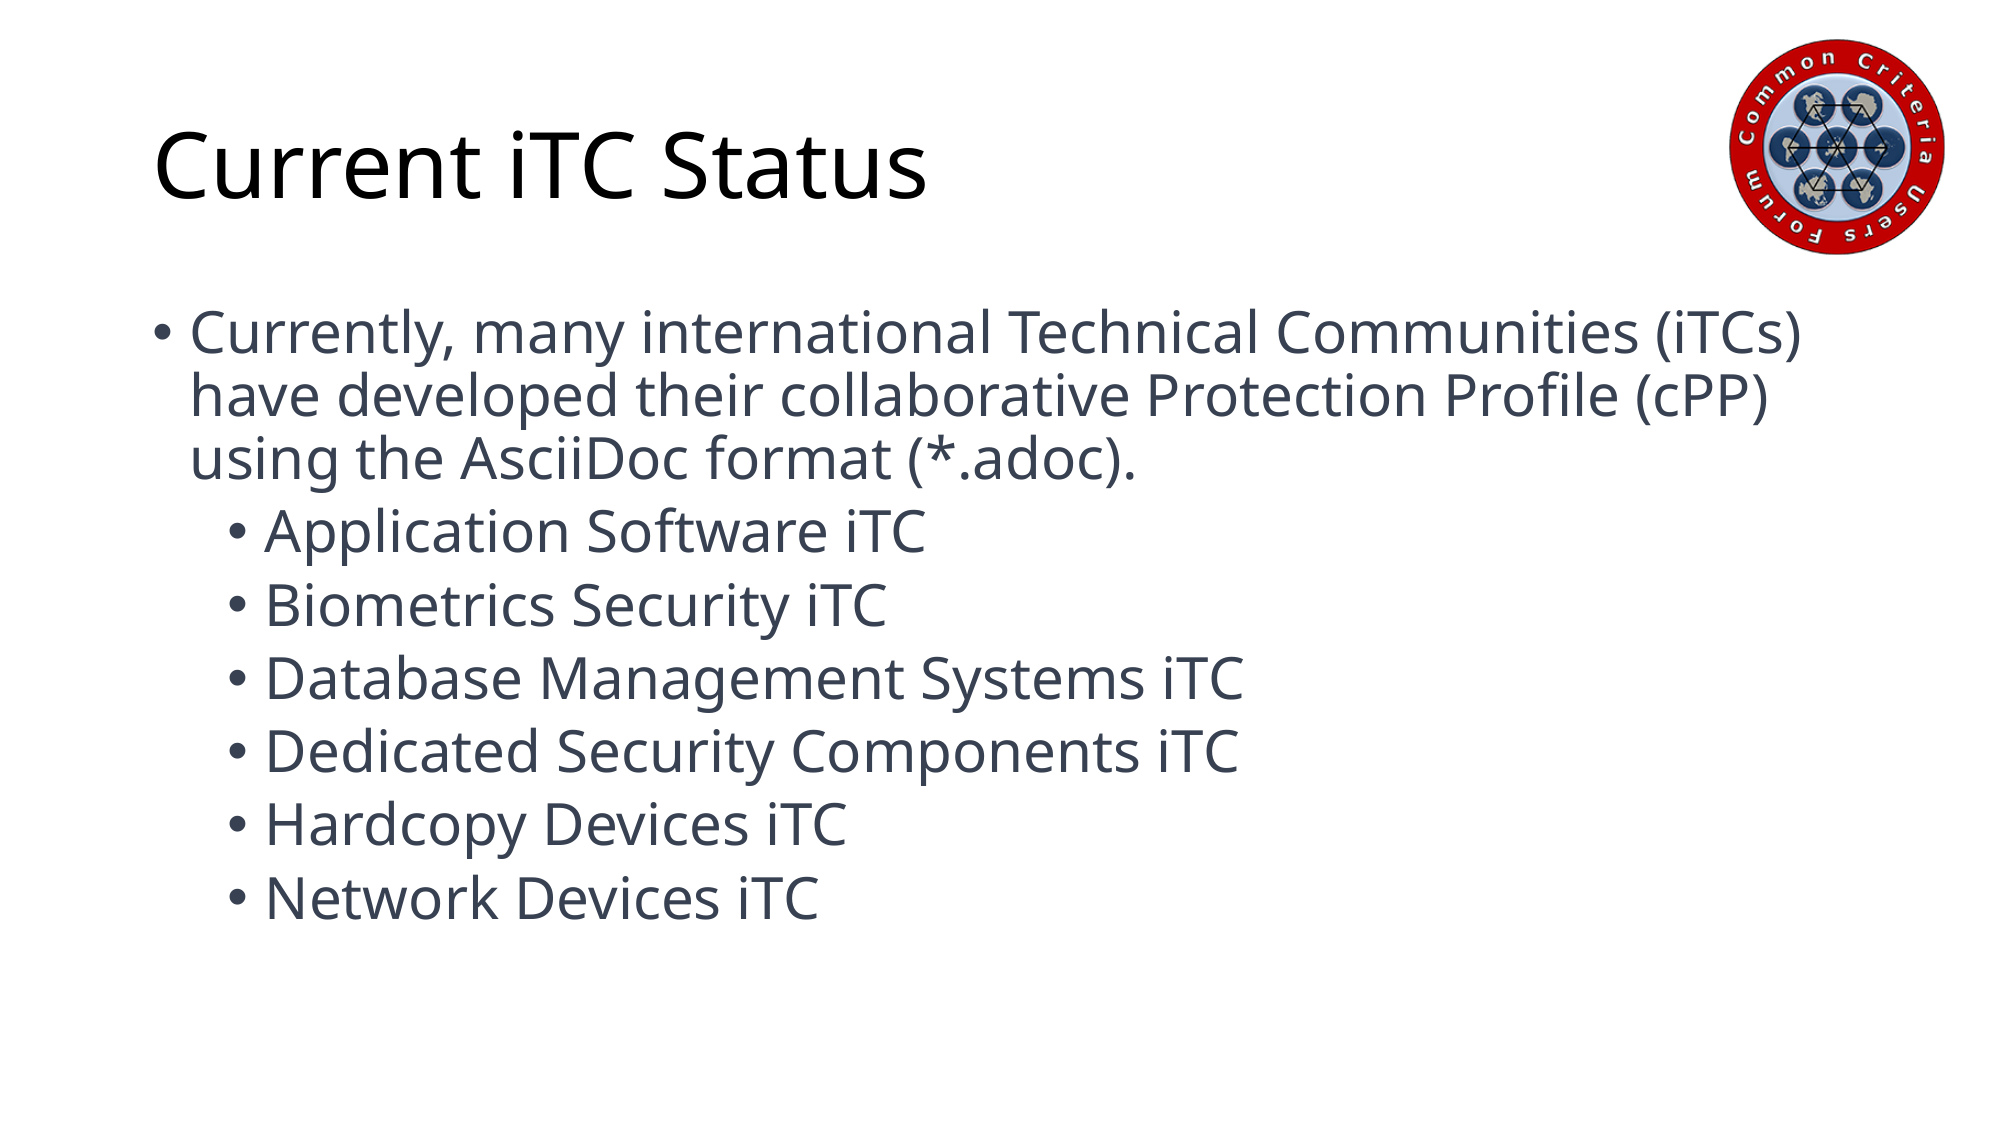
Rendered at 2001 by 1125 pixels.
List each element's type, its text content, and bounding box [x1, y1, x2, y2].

picture [1727, 37, 1947, 257]
title Current iTC Status [137, 59, 1863, 278]
list Currently, many international Technical Communities (iTCs) have developed their collaborative Protection Profile (cPP) using the AsciiDoc format (*.adoc). Application Software iTC Biometrics Security iTC Database Management Systems iTC Dedicated Security Components iTC Hardcopy Devices iTC Network Devices iTC [137, 296, 1863, 1011]
